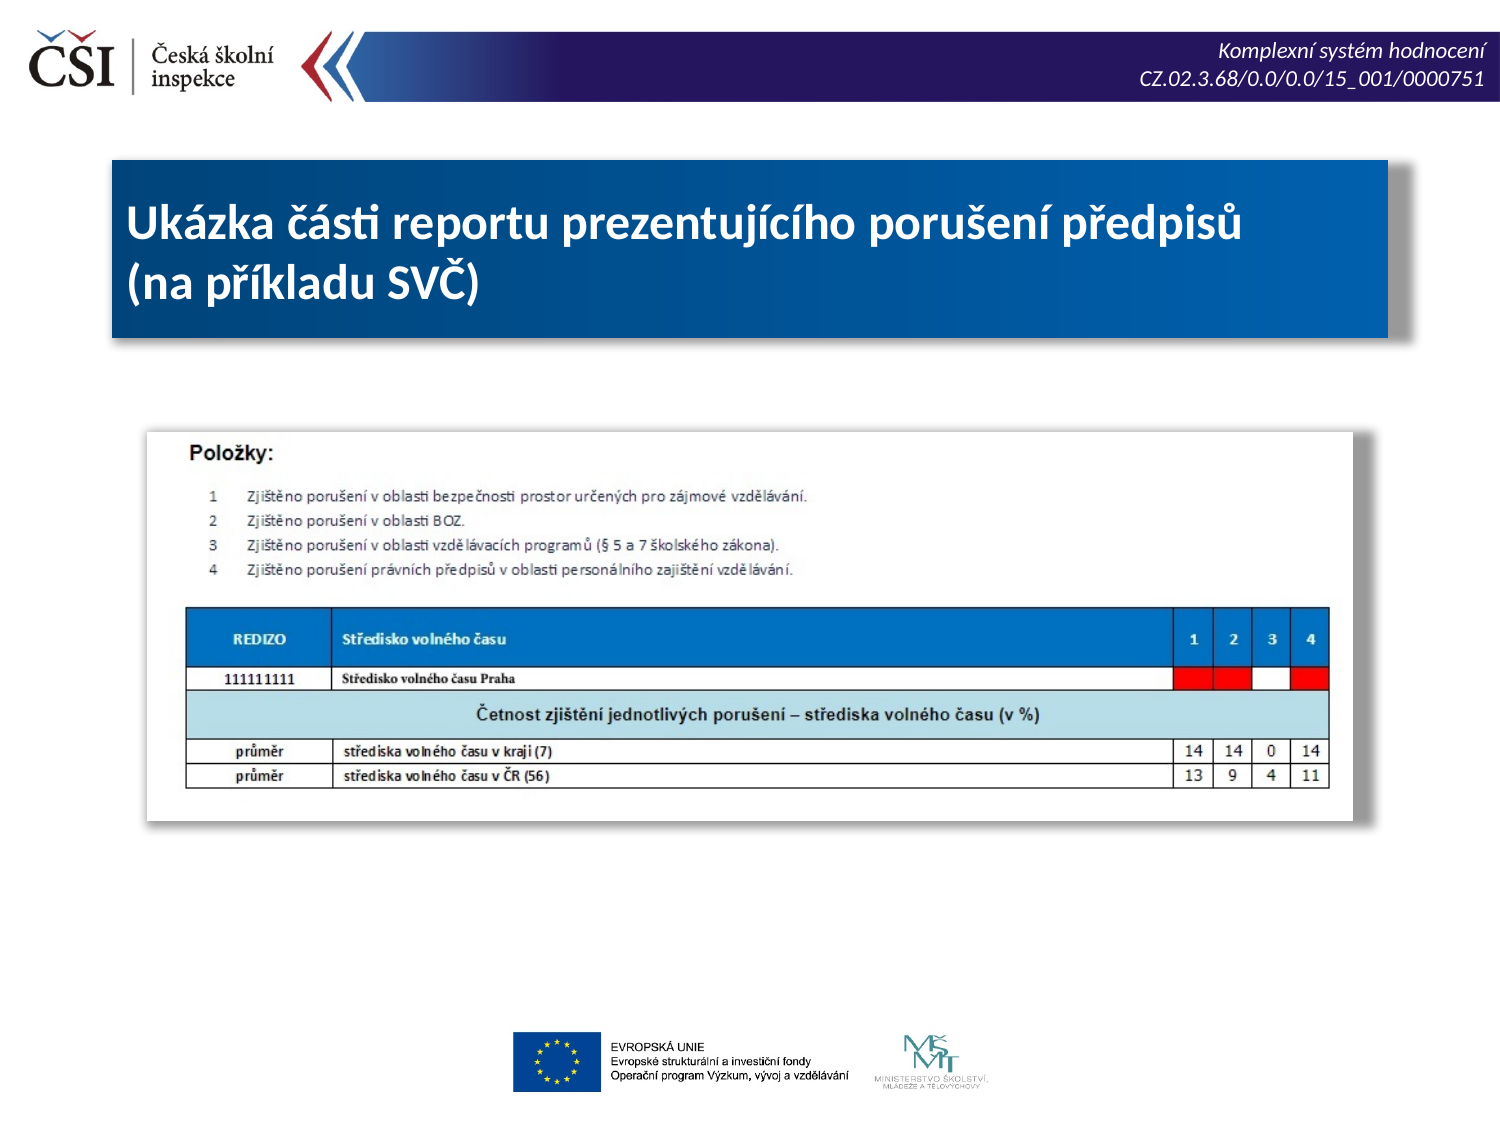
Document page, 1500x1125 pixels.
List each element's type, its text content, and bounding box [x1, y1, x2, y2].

picture [146, 432, 1354, 822]
picture [483, 1002, 1017, 1121]
list Ukázka části reportu prezentujícího porušení předpisů (na příkladu SVČ) [112, 160, 1388, 338]
picture [29, 30, 1500, 102]
